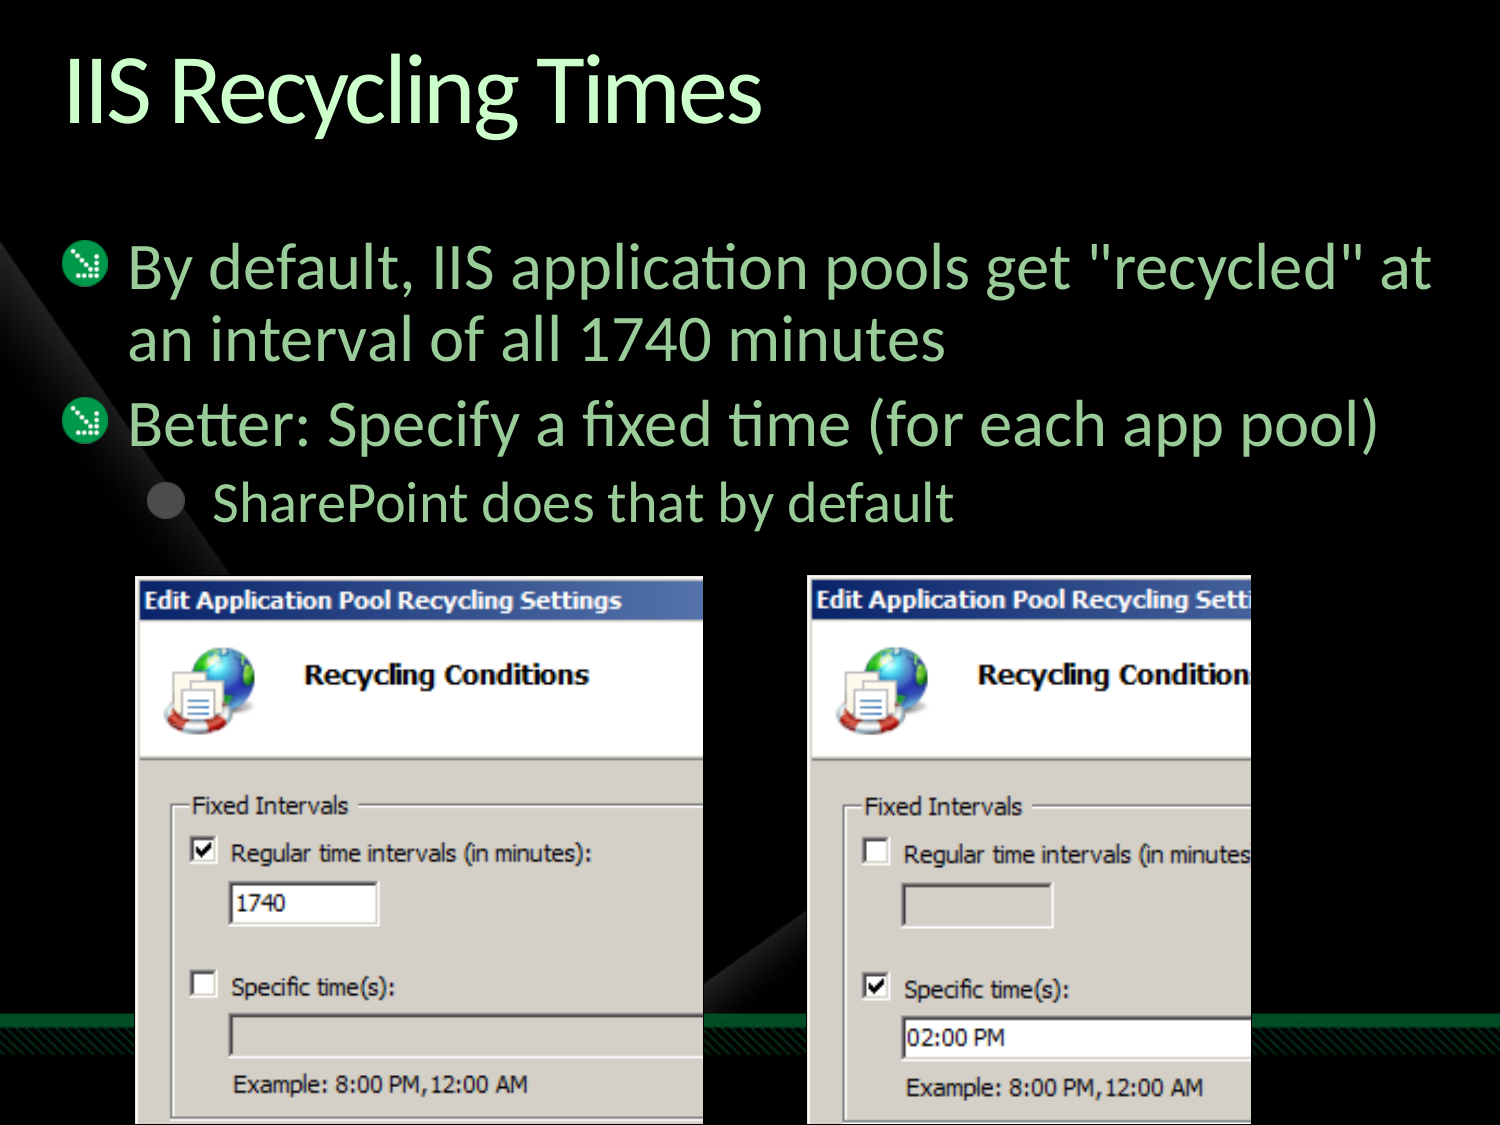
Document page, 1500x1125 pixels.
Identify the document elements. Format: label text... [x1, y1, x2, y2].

picture [0, 0, 1500, 1125]
title IIS Recycling Times [62, 37, 1438, 147]
list By default, IIS application pools get "recycled" at an interval of all 1740 minutes Better: Specify a fixed time (for each app pool) SharePoint does that by default [62, 231, 1438, 980]
